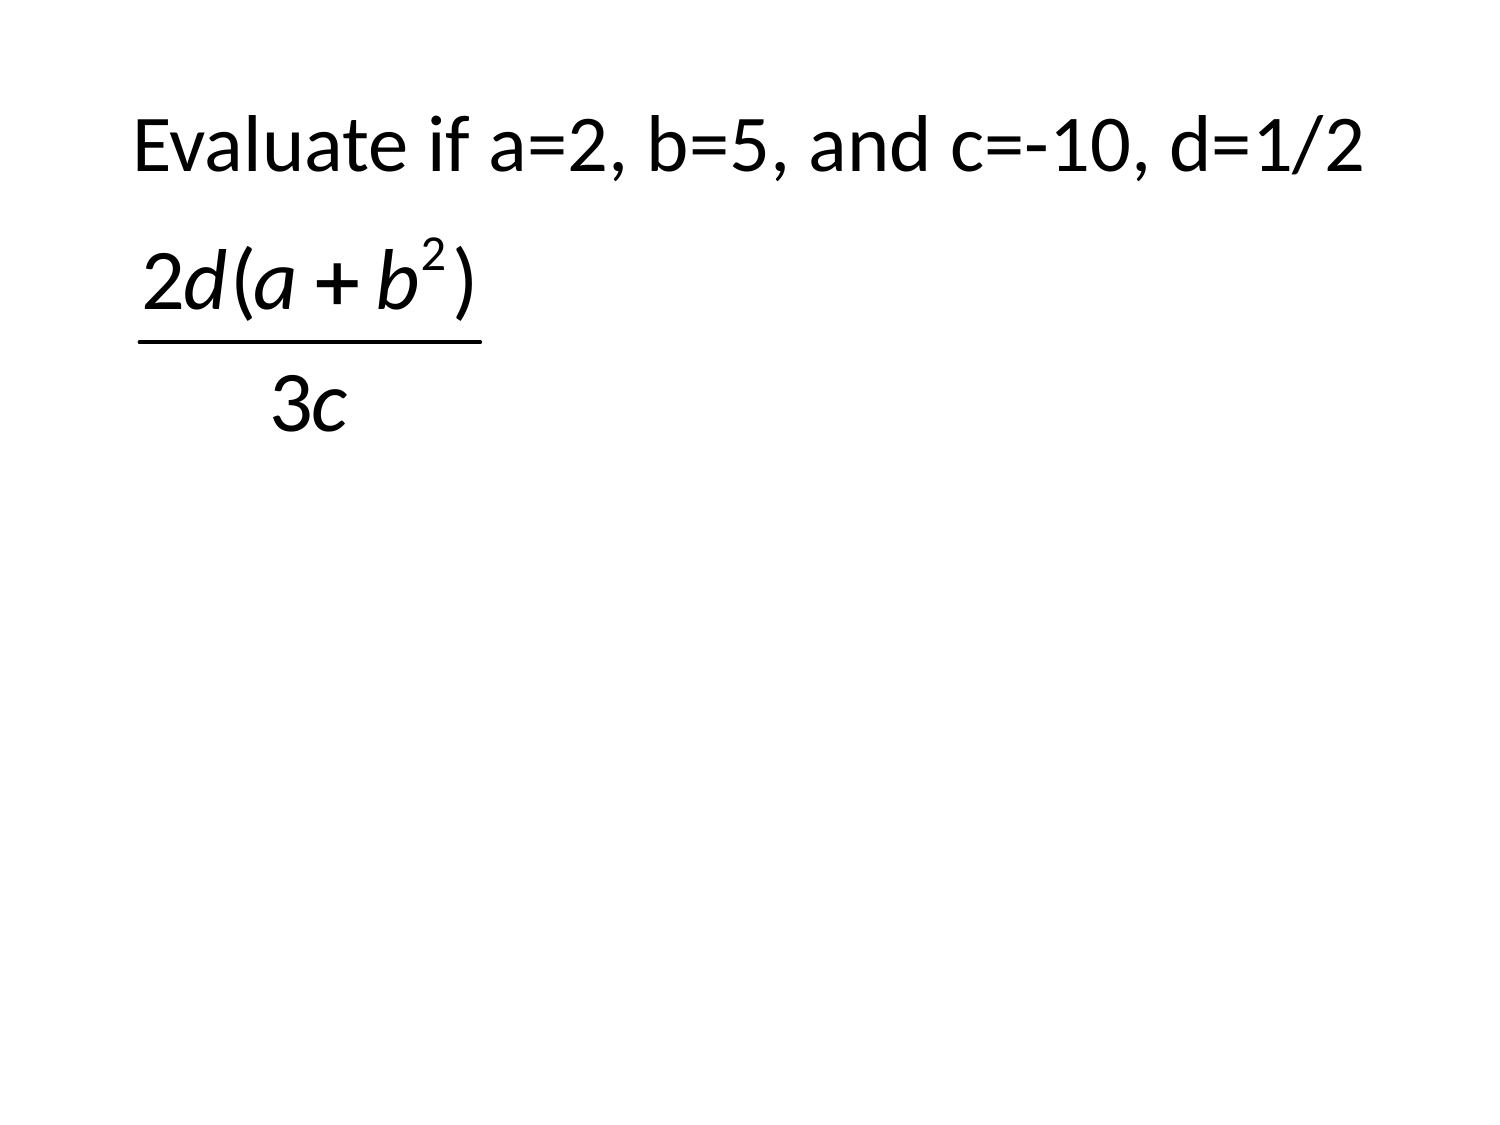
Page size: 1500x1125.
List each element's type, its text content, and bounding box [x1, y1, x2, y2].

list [124, 212, 501, 451]
title Evaluate if a=2, b=5, and c=-10, d=1/2 [75, 45, 1425, 233]
